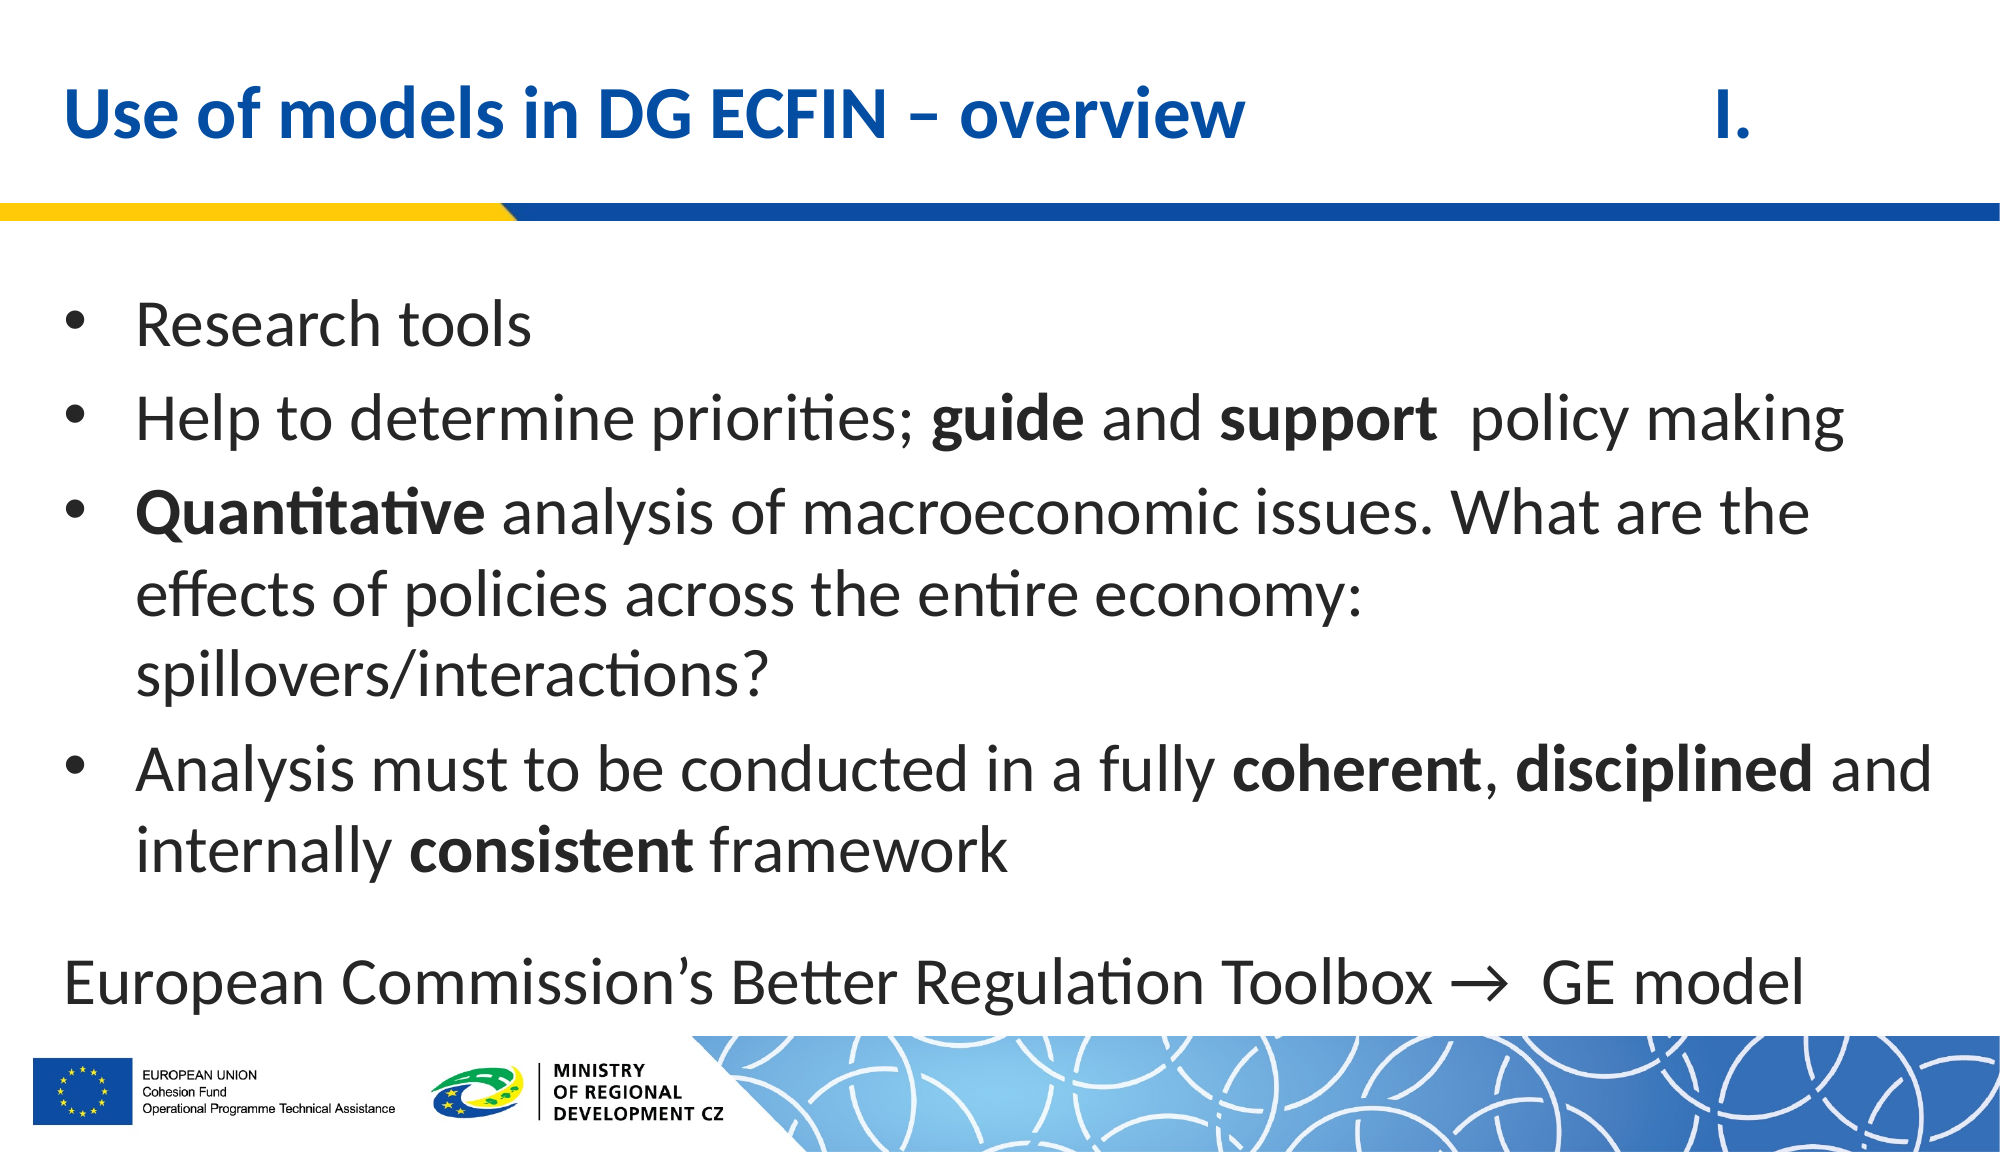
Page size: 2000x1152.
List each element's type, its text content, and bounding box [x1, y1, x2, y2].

list Research tools Help to determine priorities; guide and support policy making Quantitative analysis of macroeconomic issues. What are the effects of policies across the entire economy: spillovers/interactions? Analysis must to be conducted in a fully coherent, disciplined and internally consistent framework European Commission’s Better Regulation Toolbox → GE model [43, 268, 1969, 1029]
picture [0, 1036, 2000, 1152]
picture [0, 203, 2000, 221]
title Use of models in DG ECFIN – overview I. [43, 32, 1969, 185]
